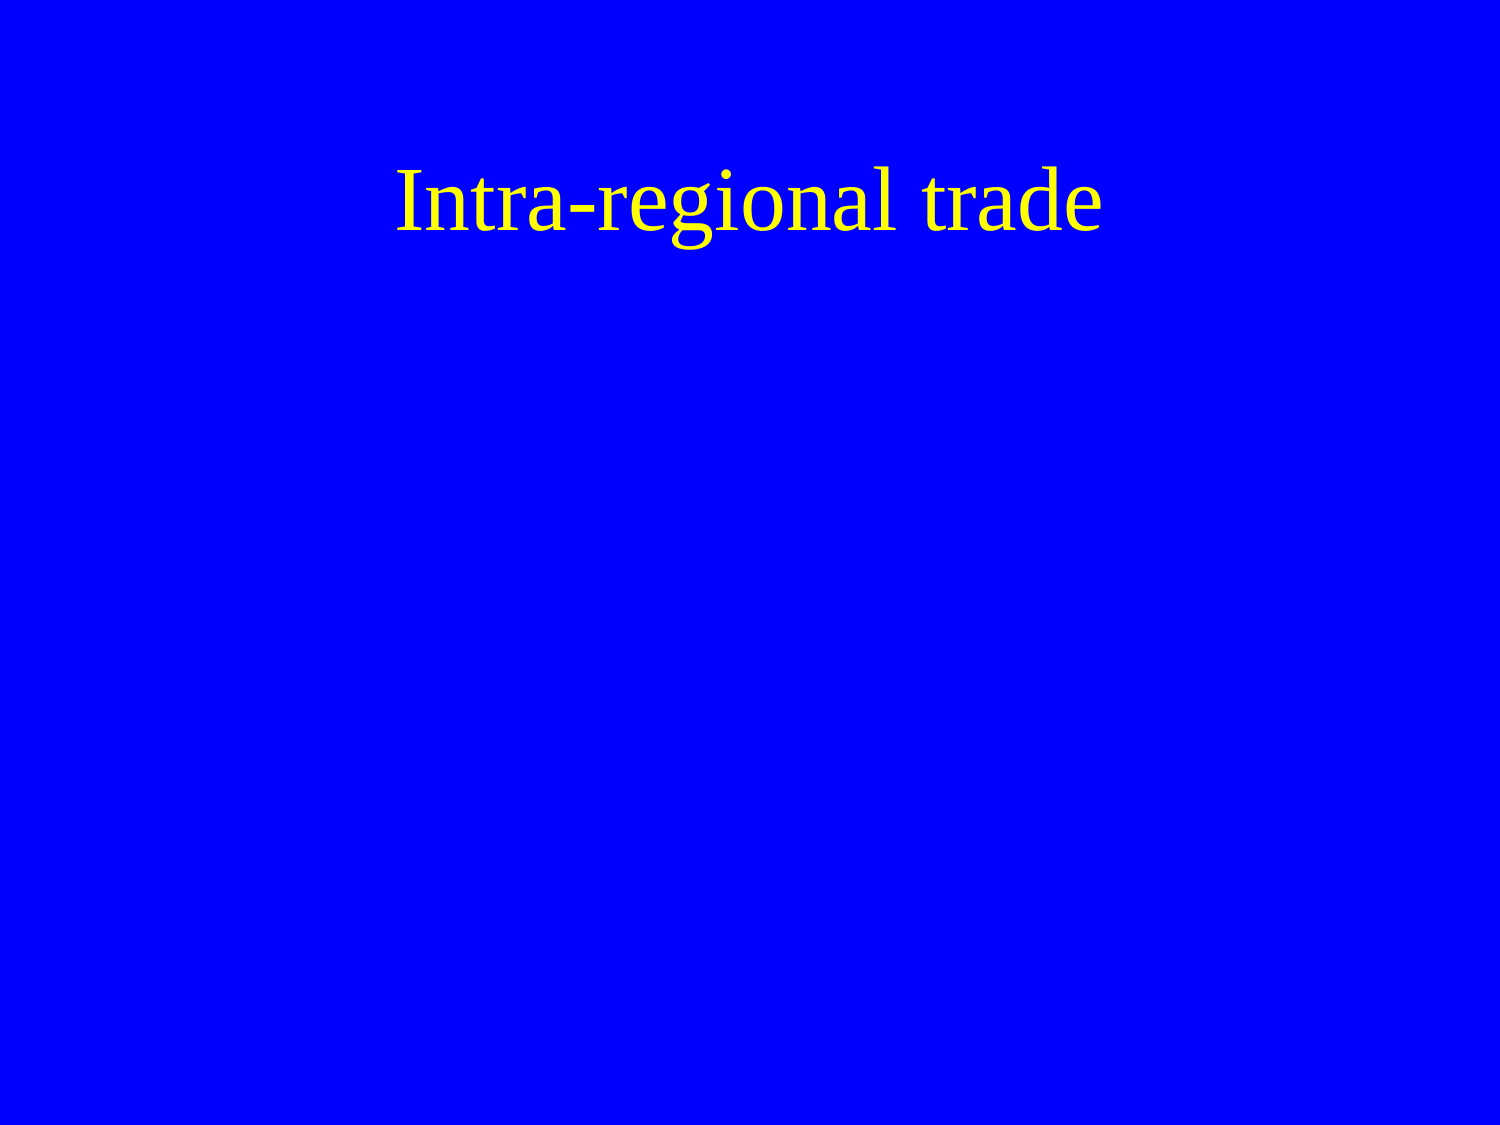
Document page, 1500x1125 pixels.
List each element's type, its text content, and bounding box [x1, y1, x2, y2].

title Intra-regional trade [112, 99, 1388, 288]
